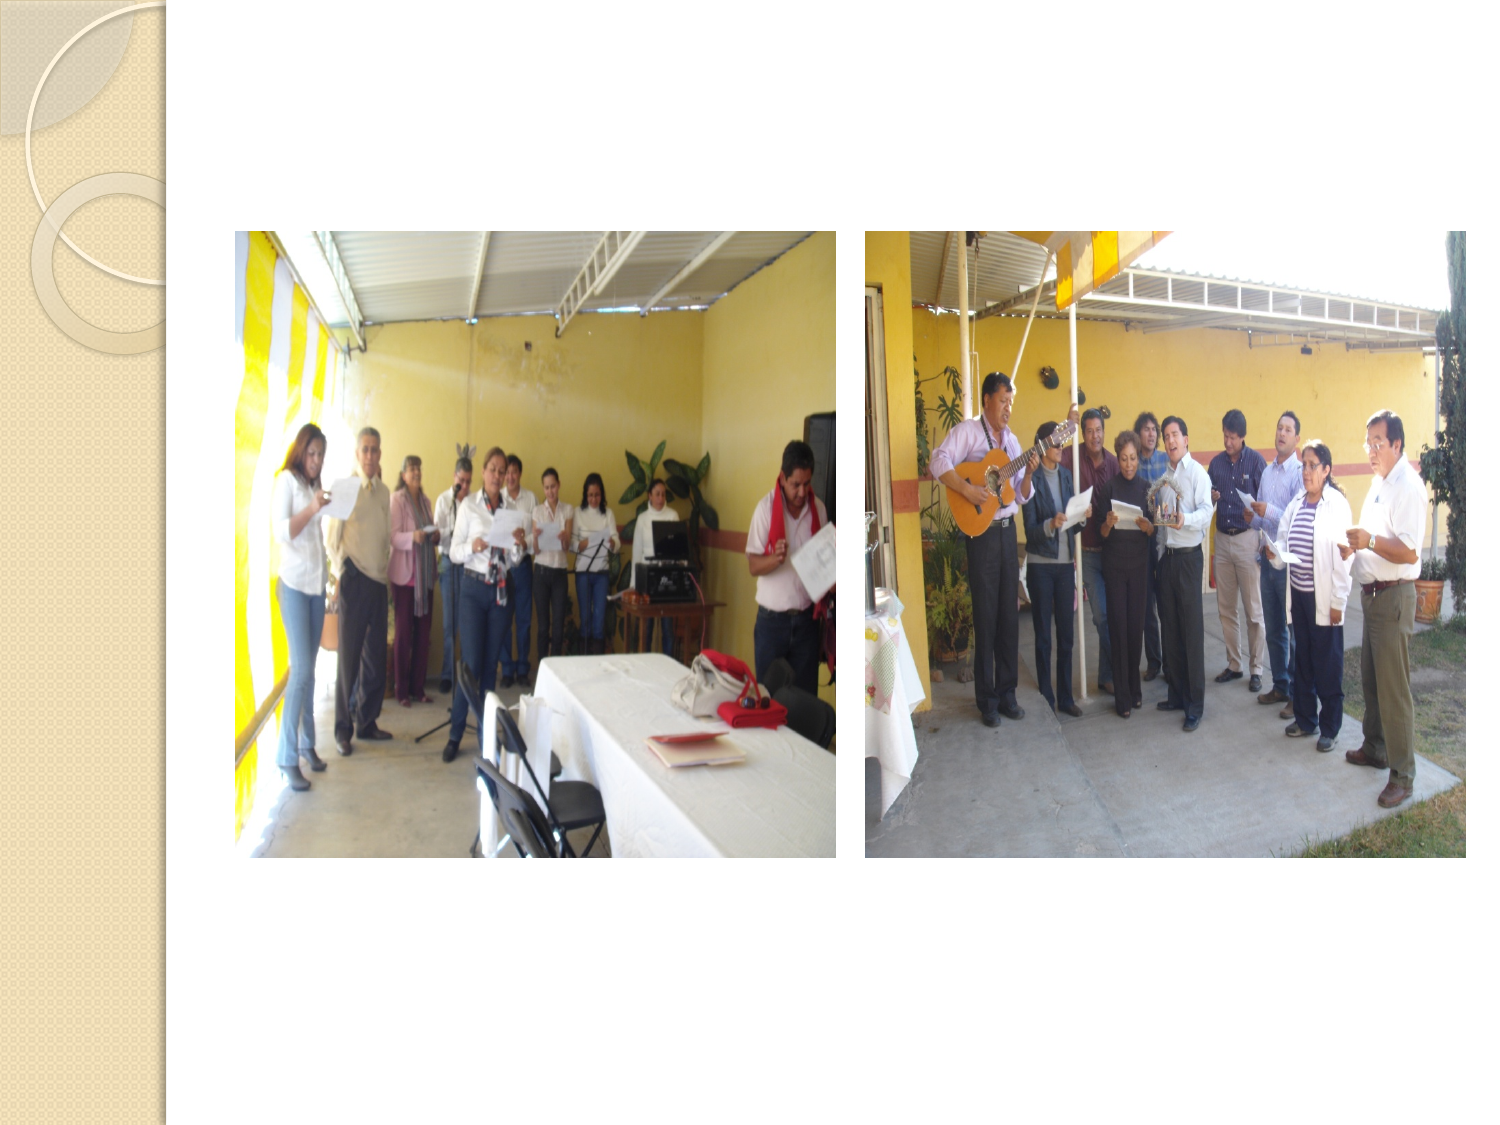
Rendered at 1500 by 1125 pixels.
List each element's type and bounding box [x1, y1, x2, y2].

list [235, 231, 836, 858]
list [865, 231, 1466, 858]
